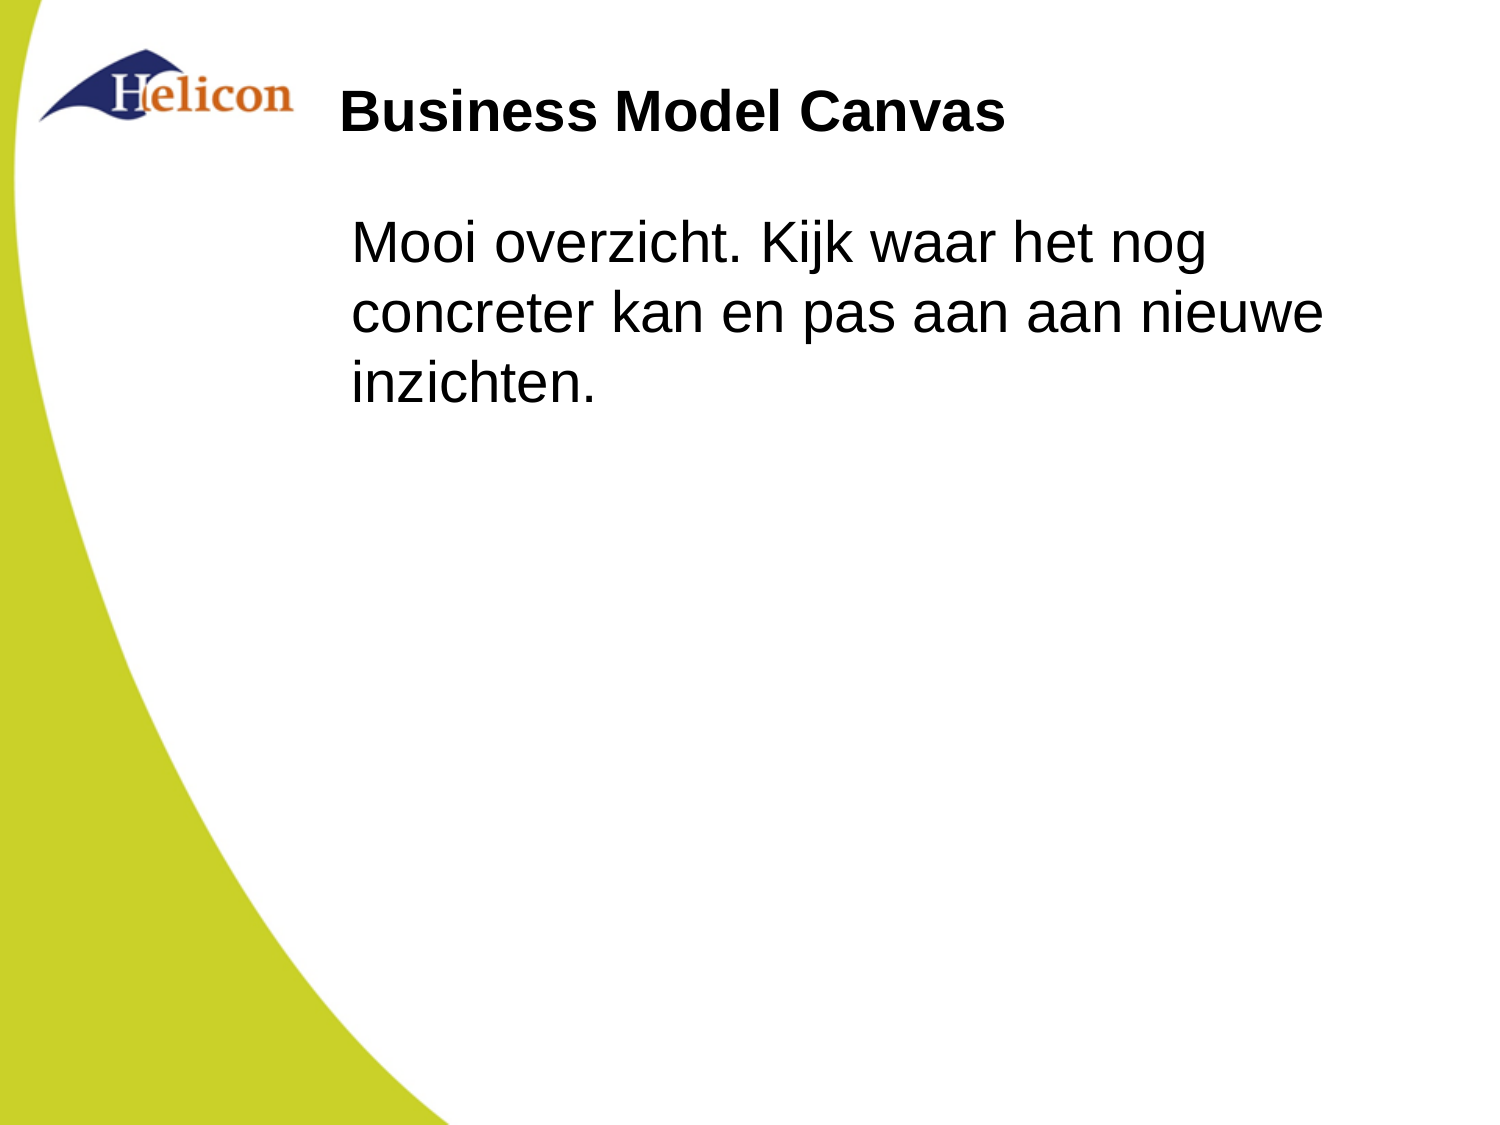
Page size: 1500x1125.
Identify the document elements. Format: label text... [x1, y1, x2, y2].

title Business Model Canvas [324, 54, 1415, 161]
list Mooi overzicht. Kijk waar het nog concreter kan en pas aan aan nieuwe inzichten. [336, 196, 1425, 1005]
picture [0, 0, 1500, 1125]
